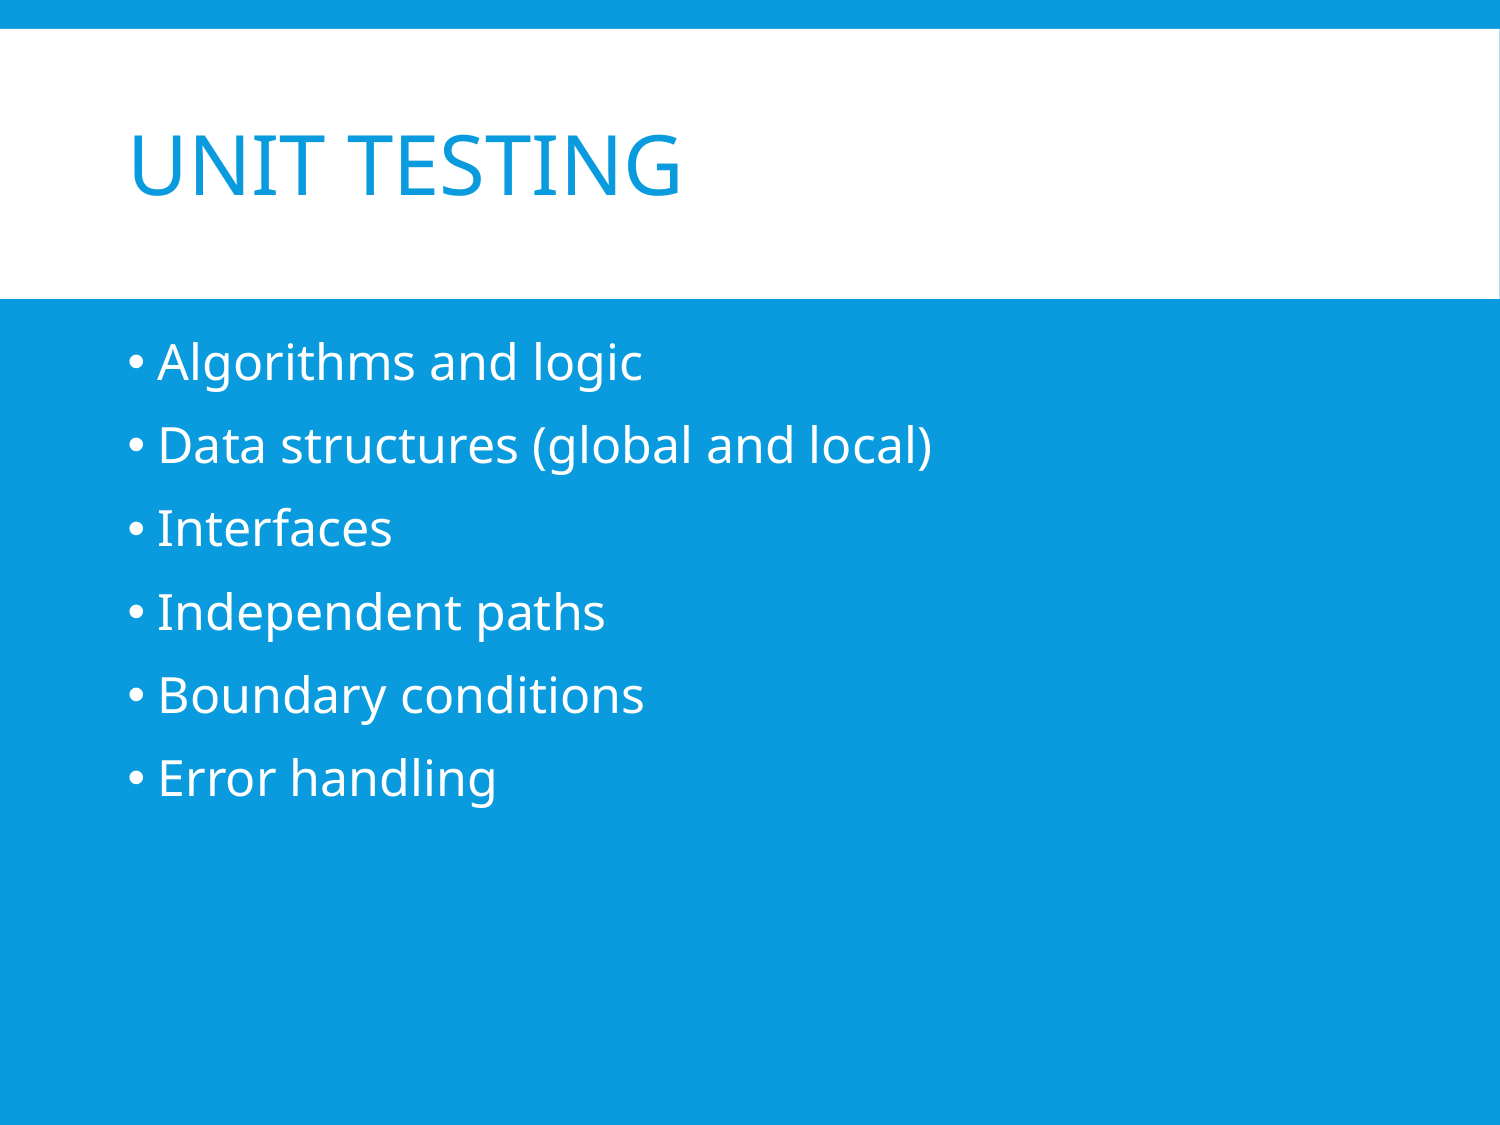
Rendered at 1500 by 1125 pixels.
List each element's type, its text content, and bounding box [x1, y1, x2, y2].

list Algorithms and logic Data structures (global and local) Interfaces Independent paths Boundary conditions Error handling [112, 329, 1388, 1021]
title Unit Testing [112, 46, 1388, 294]
